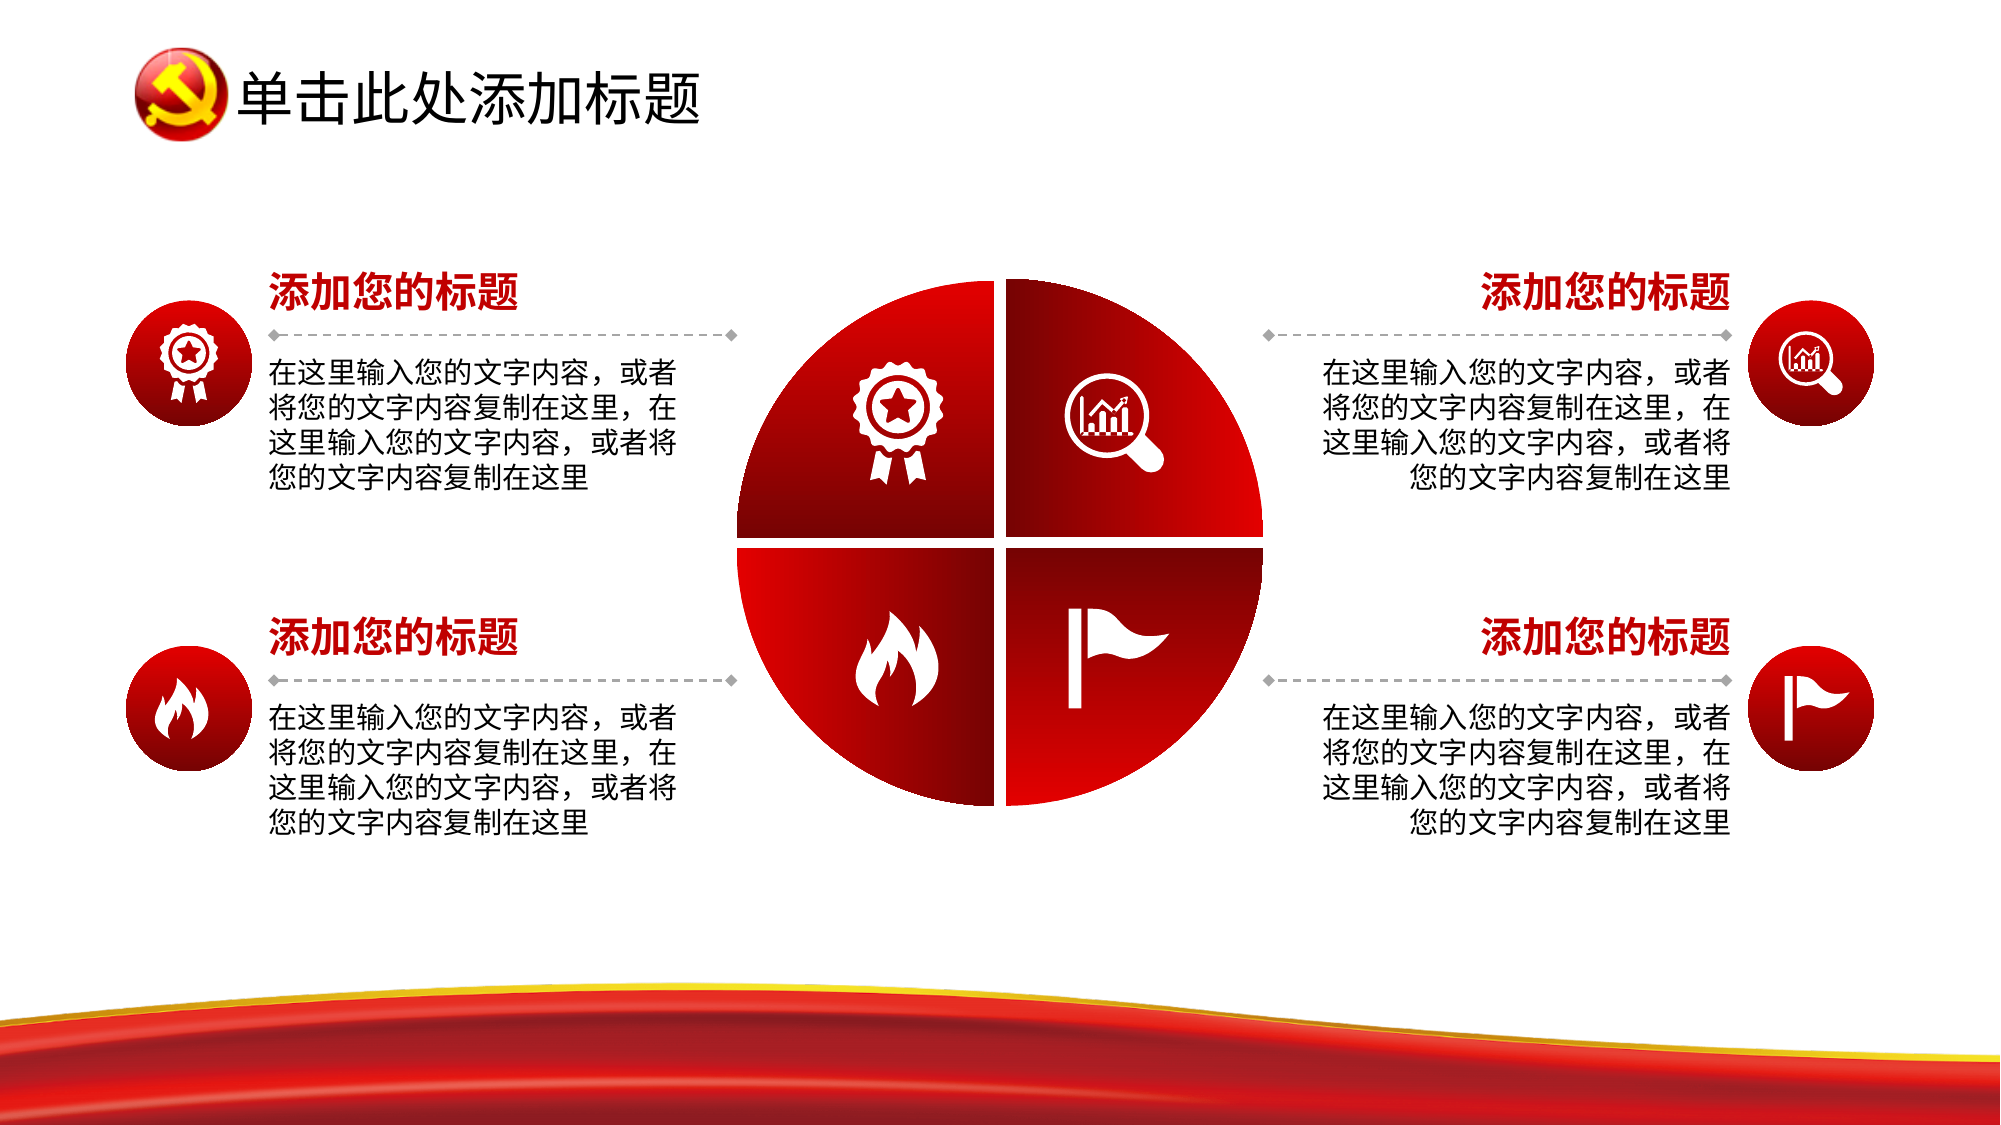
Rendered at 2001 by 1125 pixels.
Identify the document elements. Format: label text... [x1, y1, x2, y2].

picture [0, 900, 2000, 1125]
text_box [1004, 277, 1265, 538]
text_box [1004, 546, 1265, 807]
picture [88, 26, 281, 174]
text_box [1068, 608, 1082, 709]
text_box 在这里输入您的文字内容，或者将您的文字内容复制在这里，在这里输入您的文字内容，或者将您的文字内容复制在这里 [253, 346, 720, 502]
text_box 添加您的标题 [1421, 258, 1747, 323]
text_box [855, 611, 939, 707]
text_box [1748, 300, 1874, 426]
text_box 添加您的标题 [1421, 603, 1747, 669]
text_box 单击此处添加标题 [281, 52, 722, 143]
text_box 在这里输入您的文字内容，或者将您的文字内容复制在这里，在这里输入您的文字内容，或者将您的文字内容复制在这里 [1280, 346, 1747, 502]
text_box [735, 279, 996, 540]
text_box 添加您的标题 [253, 258, 579, 323]
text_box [1748, 645, 1874, 772]
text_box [852, 361, 944, 485]
text_box 在这里输入您的文字内容，或者将您的文字内容复制在这里，在这里输入您的文字内容，或者将您的文字内容复制在这里 [1280, 691, 1747, 847]
text_box 在这里输入您的文字内容，或者将您的文字内容复制在这里，在这里输入您的文字内容，或者将您的文字内容复制在这里 [253, 691, 720, 847]
text_box 添加您的标题 [253, 603, 579, 669]
text_box [735, 546, 996, 807]
text_box [1087, 608, 1170, 659]
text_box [126, 300, 252, 426]
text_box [126, 645, 252, 772]
text_box [1064, 373, 1165, 473]
